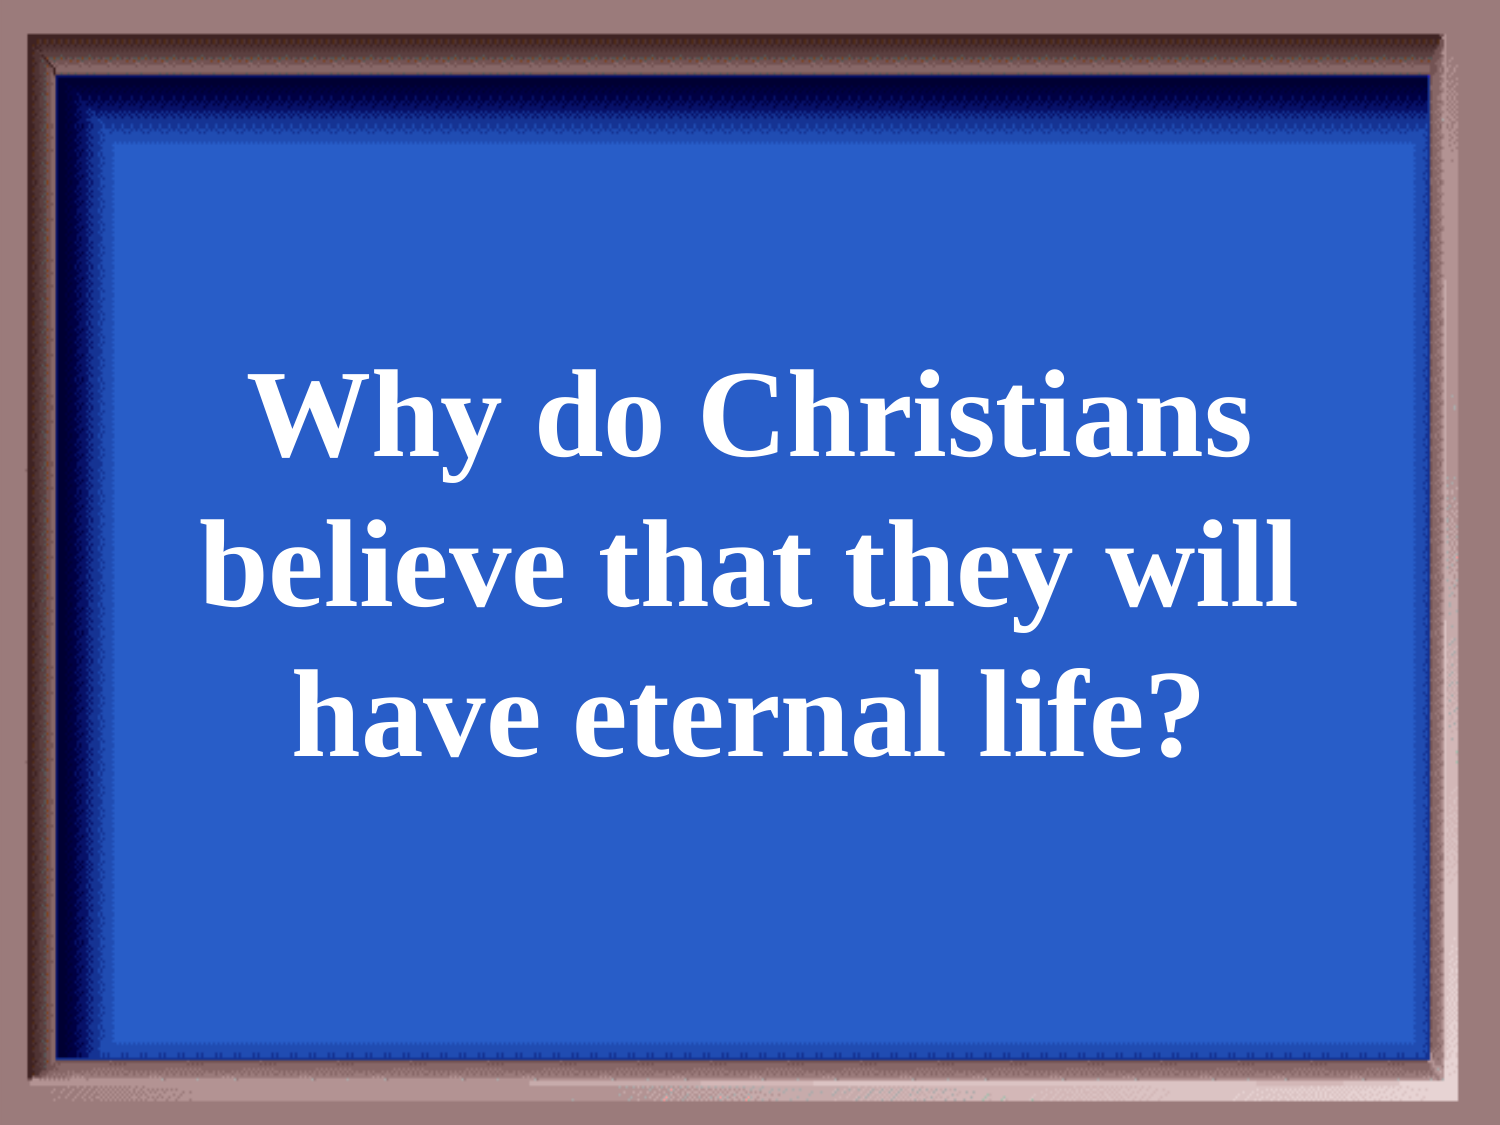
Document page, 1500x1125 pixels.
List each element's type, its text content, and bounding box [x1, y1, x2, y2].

picture [0, 0, 1500, 1125]
title Why do Christians believe that they will have eternal life? [112, 462, 1388, 650]
